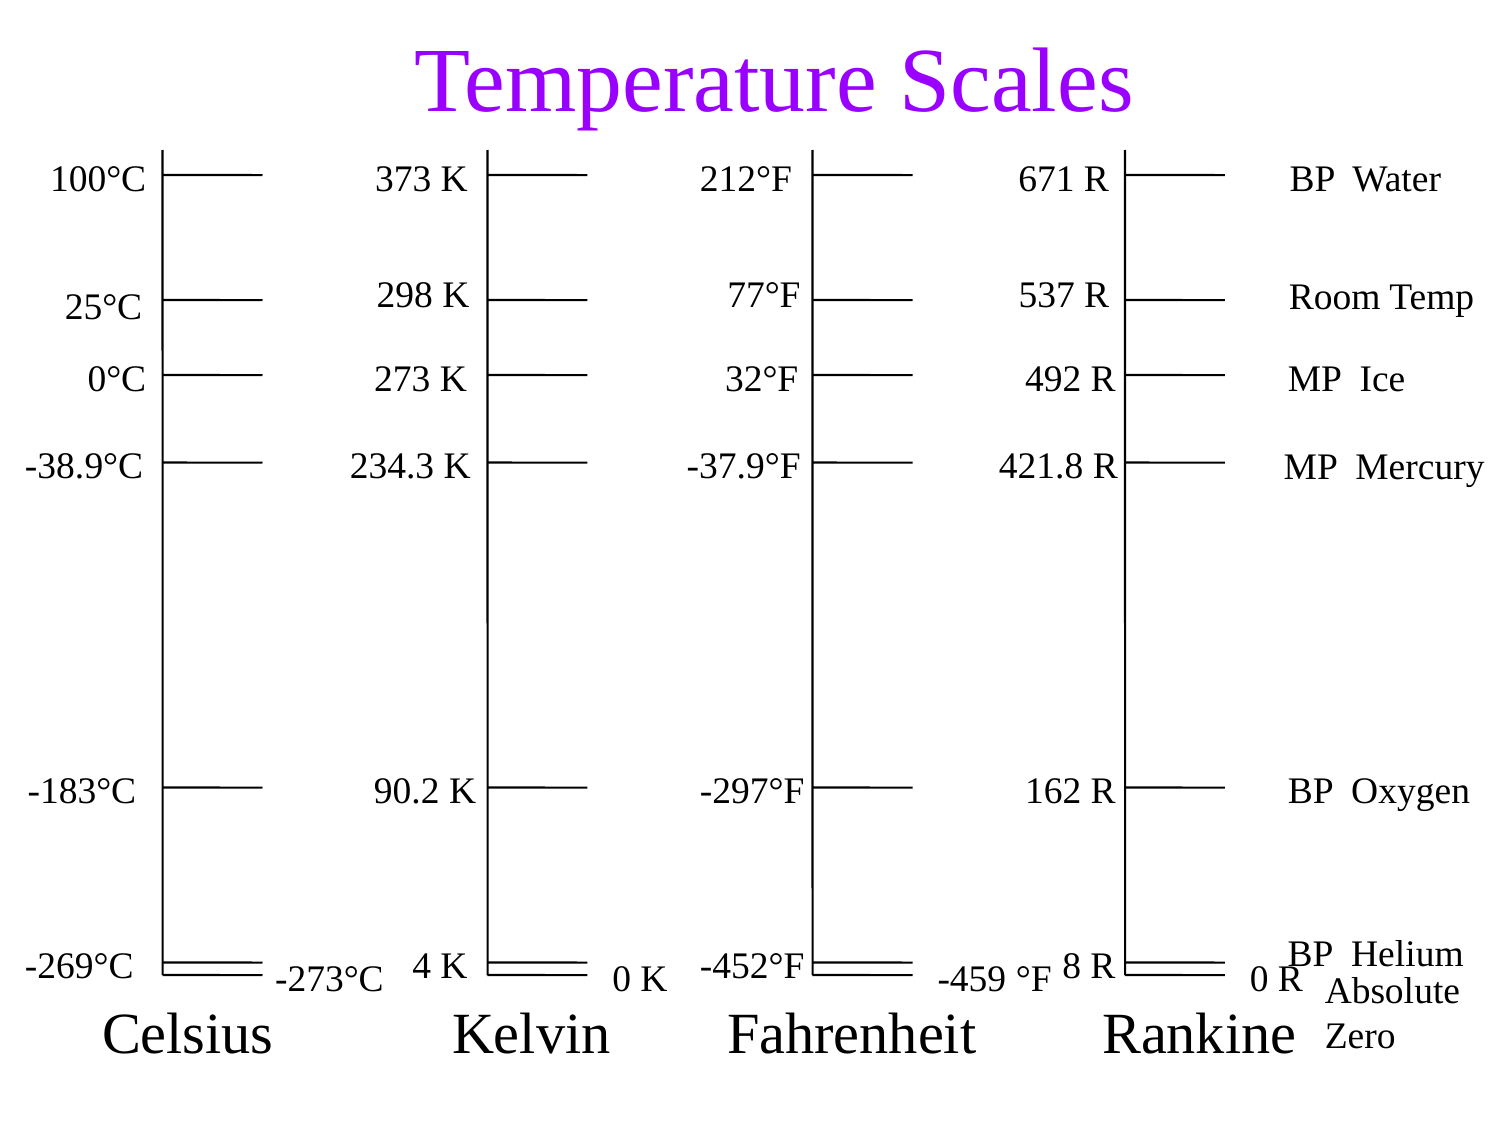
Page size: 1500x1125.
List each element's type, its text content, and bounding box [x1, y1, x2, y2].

text_box -452°F [685, 933, 820, 994]
text_box 492 R [1010, 346, 1119, 406]
text_box -183°C [12, 758, 157, 819]
text_box 8 R [1047, 933, 1131, 994]
text_box 4 K [397, 933, 483, 994]
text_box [812, 149, 913, 976]
text_box -38.9°C [10, 433, 157, 494]
text_box BP Oxygen [1272, 758, 1486, 819]
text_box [487, 149, 588, 976]
text_box 162 R [1010, 758, 1119, 819]
text_box Celsius [87, 987, 289, 1072]
text_box -459 °F [922, 946, 1067, 1006]
text_box 25°C [49, 274, 157, 335]
text_box 0 K [597, 946, 683, 1006]
text_box -297°F [685, 758, 807, 819]
text_box 671 R [1003, 146, 1124, 206]
text_box 298 K [361, 262, 482, 322]
text_box BP Water [1274, 146, 1457, 206]
text_box Room Temp [1274, 264, 1490, 324]
text_box Absolute Zero [1312, 958, 1485, 1064]
text_box BP Helium [1272, 921, 1480, 981]
text_box 234.3 K [335, 433, 482, 494]
text_box 32°F [710, 346, 807, 406]
text_box 212°F [685, 146, 807, 206]
text_box Rankine [1087, 987, 1312, 1072]
text_box 421.8 R [984, 433, 1119, 494]
text_box Temperature Scales [137, 0, 1413, 150]
text_box 0 R [1235, 946, 1318, 1006]
text_box -37.9°F [671, 433, 807, 494]
text_box MP Ice [1272, 346, 1421, 406]
text_box 77°F [712, 262, 807, 322]
text_box -273°C [260, 946, 399, 1006]
text_box 537 R [1003, 262, 1119, 322]
text_box -269°C [10, 933, 149, 994]
text_box 373 K [360, 146, 483, 206]
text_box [162, 149, 263, 976]
text_box 100°C [35, 146, 162, 206]
text_box 90.2 K [359, 758, 482, 819]
text_box 273 K [359, 346, 482, 406]
text_box Kelvin [437, 987, 626, 1072]
text_box MP Mercury [1268, 434, 1500, 494]
text_box 0°C [72, 346, 157, 406]
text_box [1124, 149, 1226, 976]
text_box Fahrenheit [712, 987, 992, 1072]
